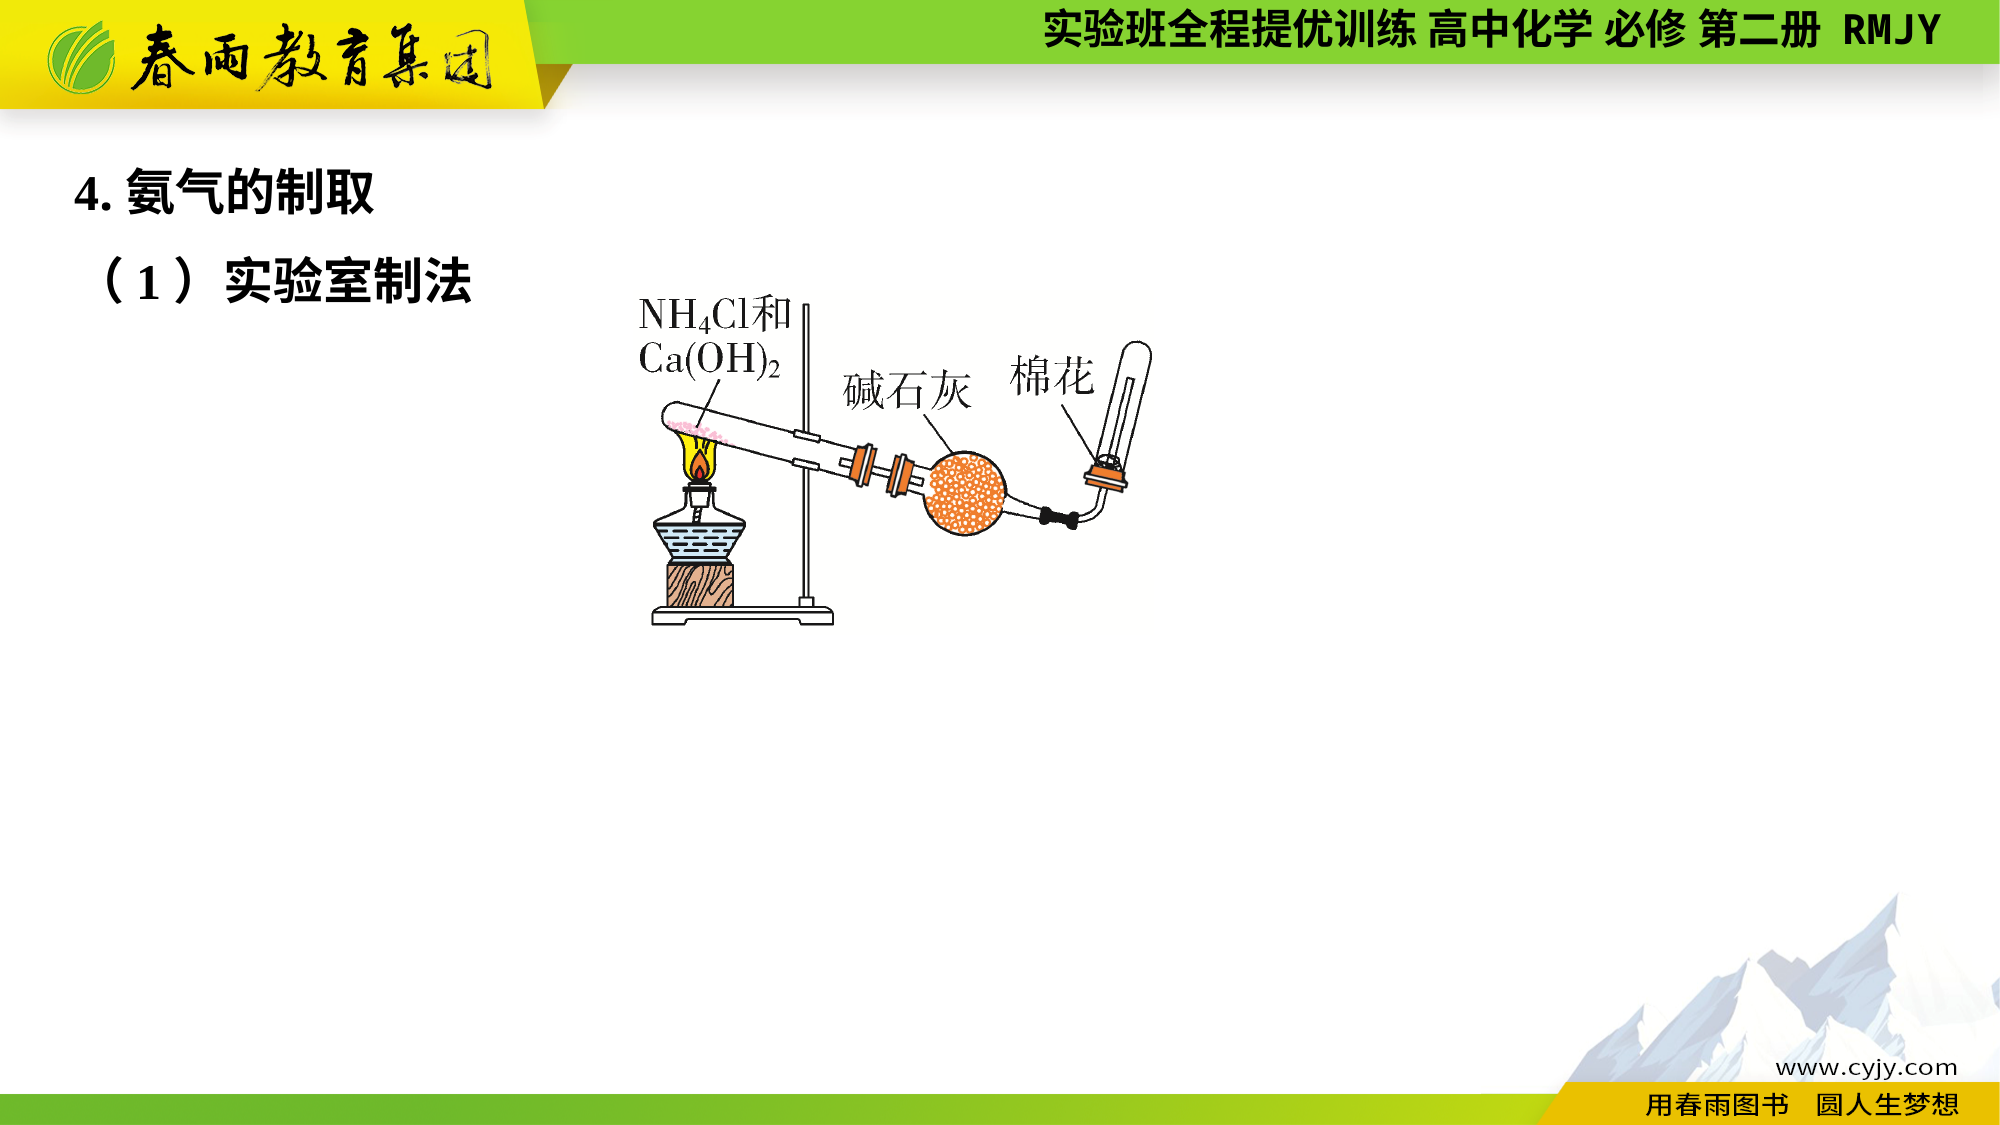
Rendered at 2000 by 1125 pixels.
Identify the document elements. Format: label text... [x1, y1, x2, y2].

picture [0, 0, 2000, 1125]
list 4.氨气的制取 （1）实验室制法 [59, 122, 1944, 320]
